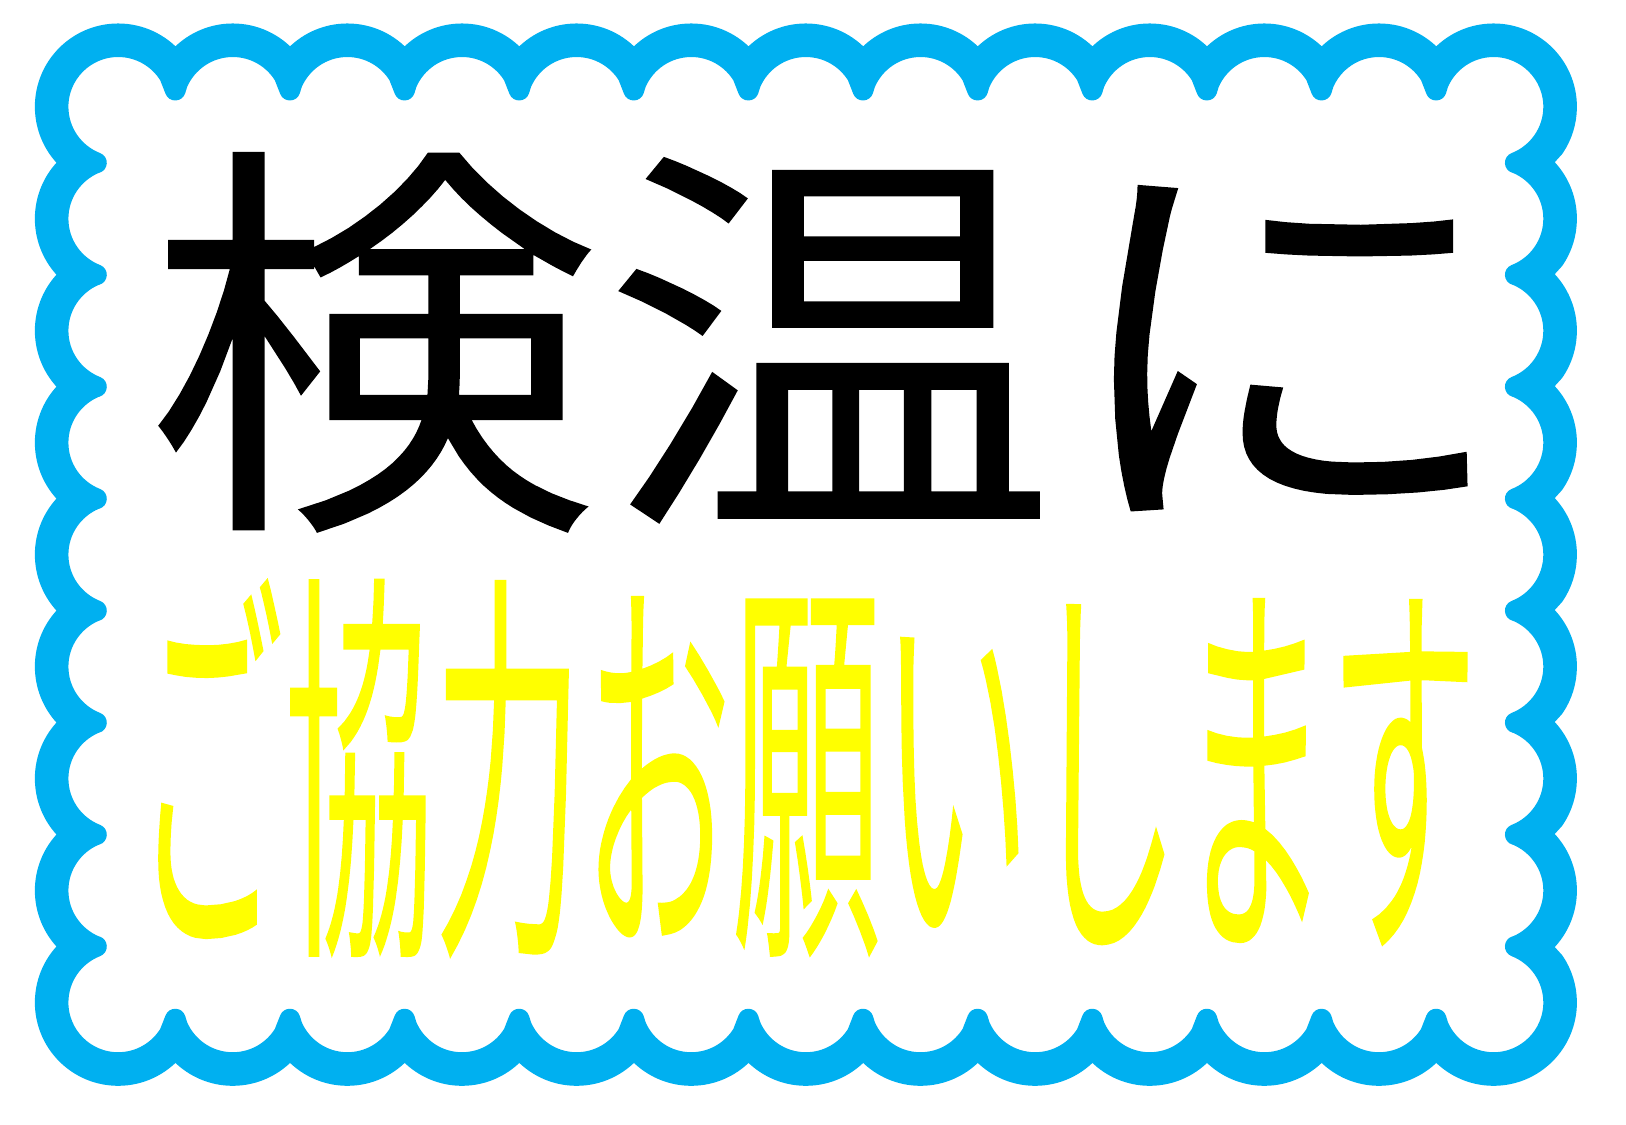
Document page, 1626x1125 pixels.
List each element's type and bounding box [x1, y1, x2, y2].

text_box [43, 31, 1569, 1078]
